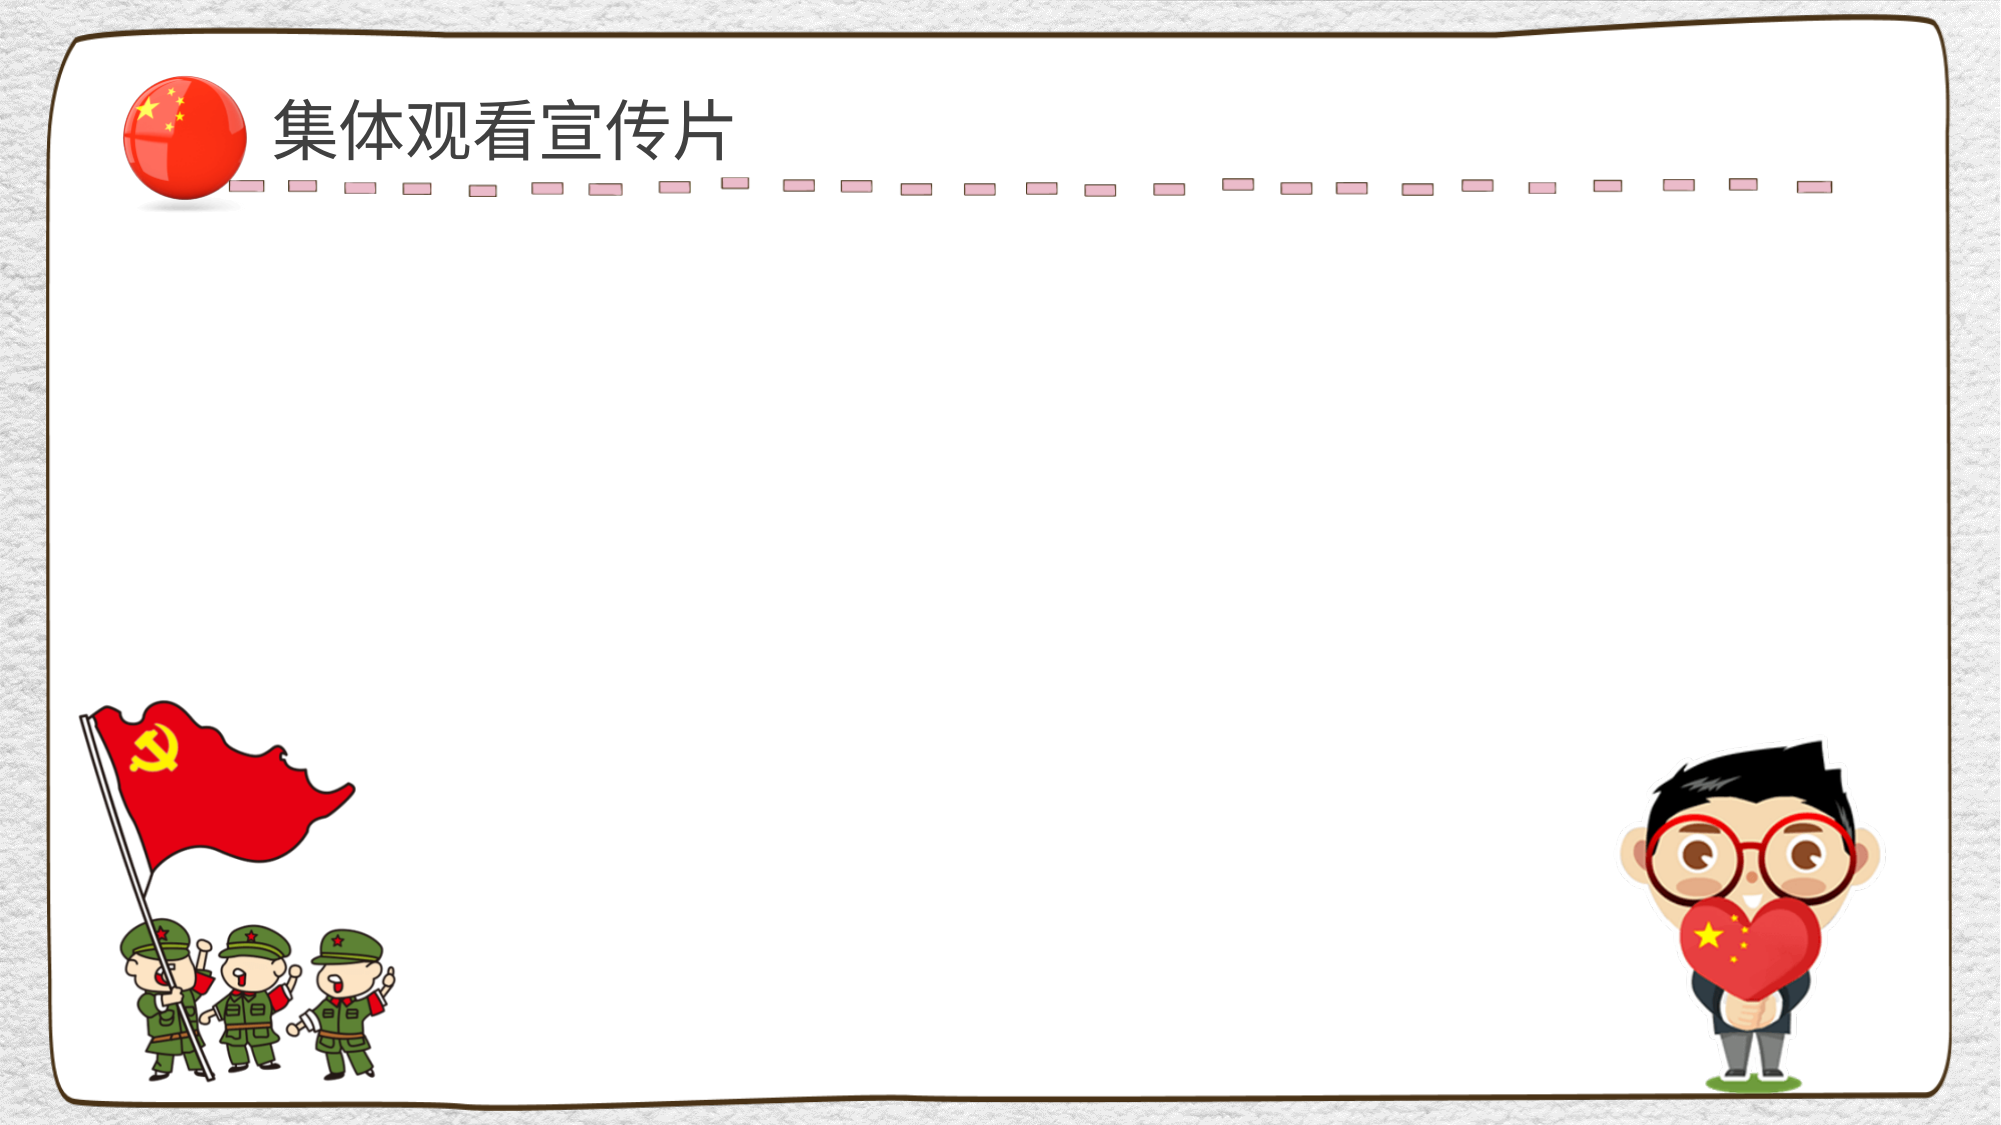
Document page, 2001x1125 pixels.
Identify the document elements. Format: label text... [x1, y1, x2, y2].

picture [0, 0, 2001, 1125]
text_box 集体观看宣传片 [281, 81, 1141, 177]
